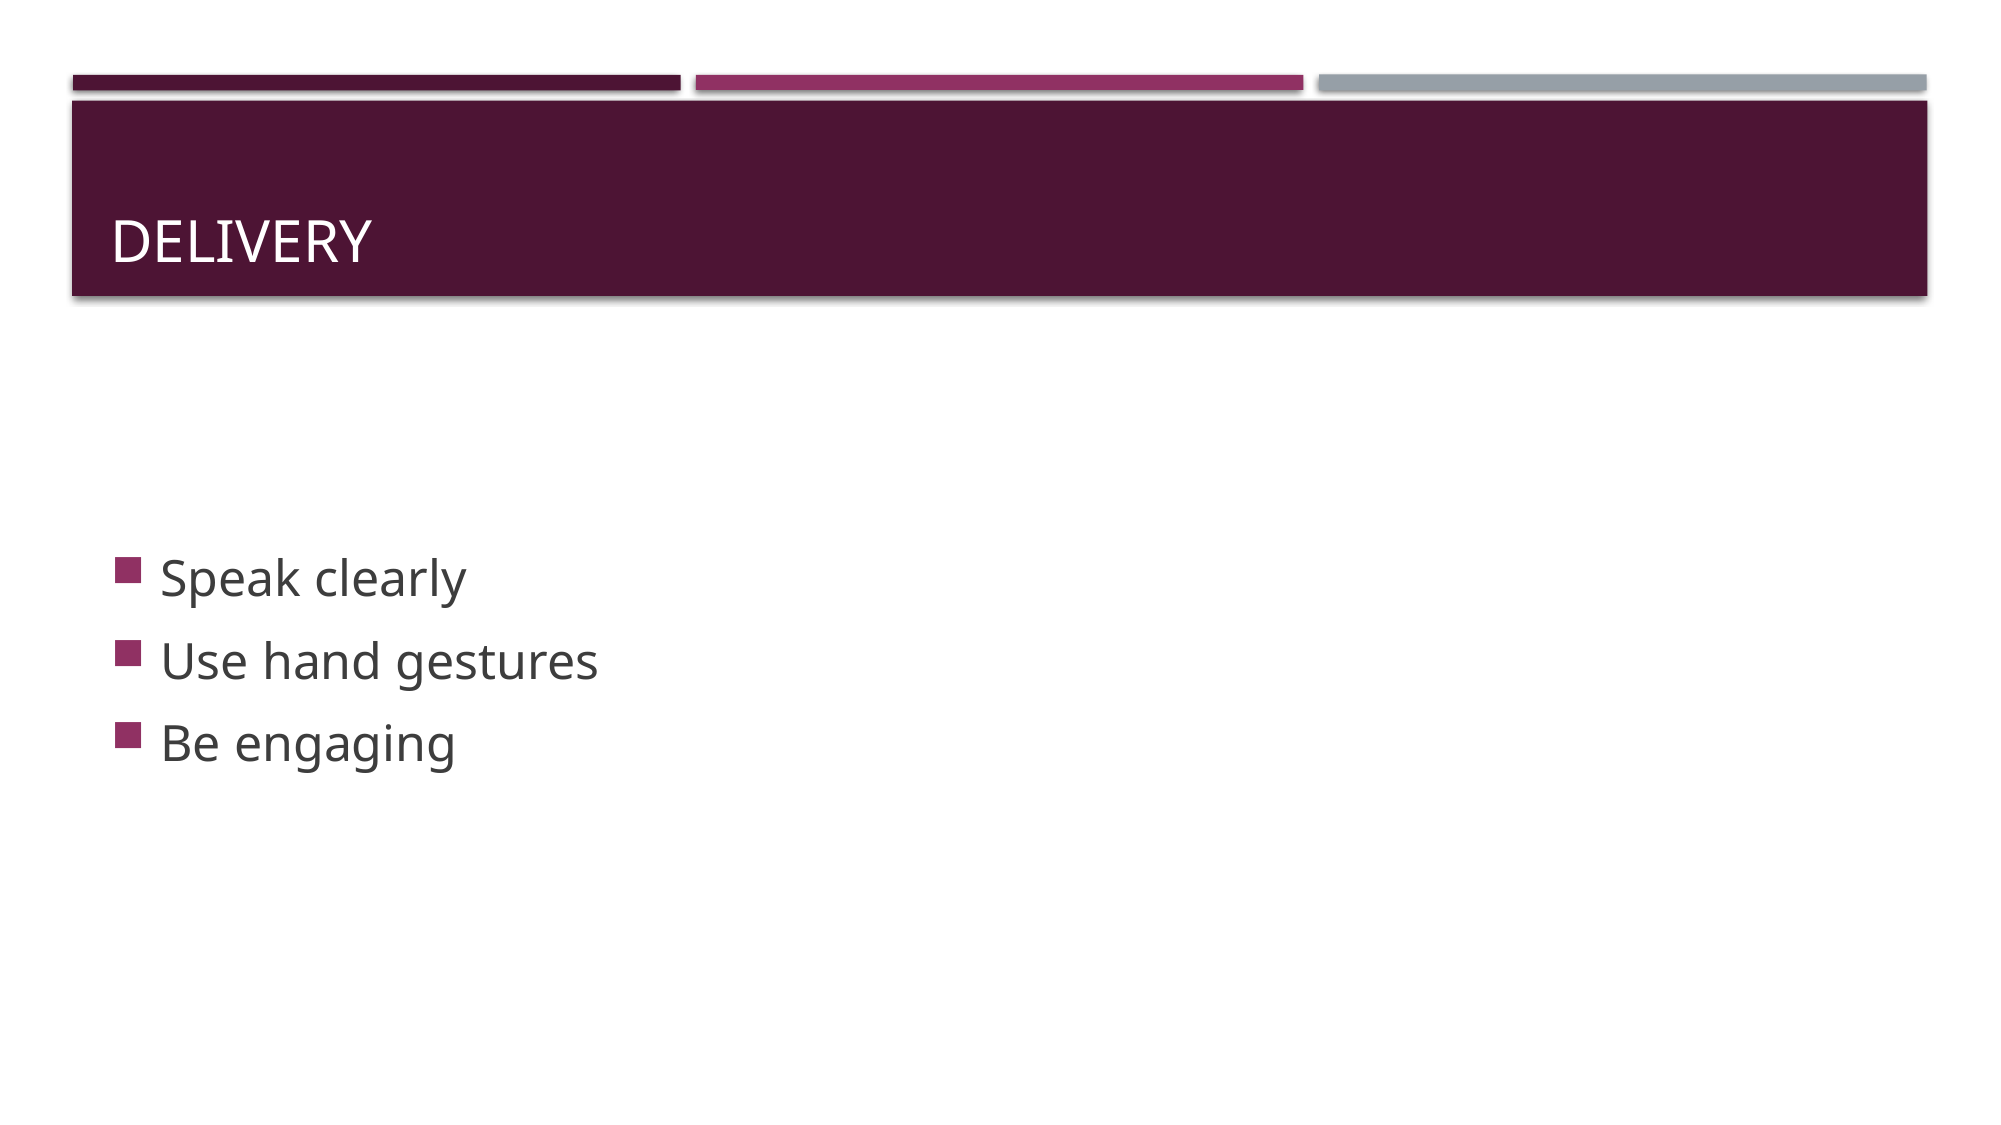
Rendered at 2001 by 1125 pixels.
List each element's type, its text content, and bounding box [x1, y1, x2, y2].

title Delivery [95, 115, 1905, 282]
list Speak clearly Use hand gestures Be engaging [95, 357, 1905, 962]
